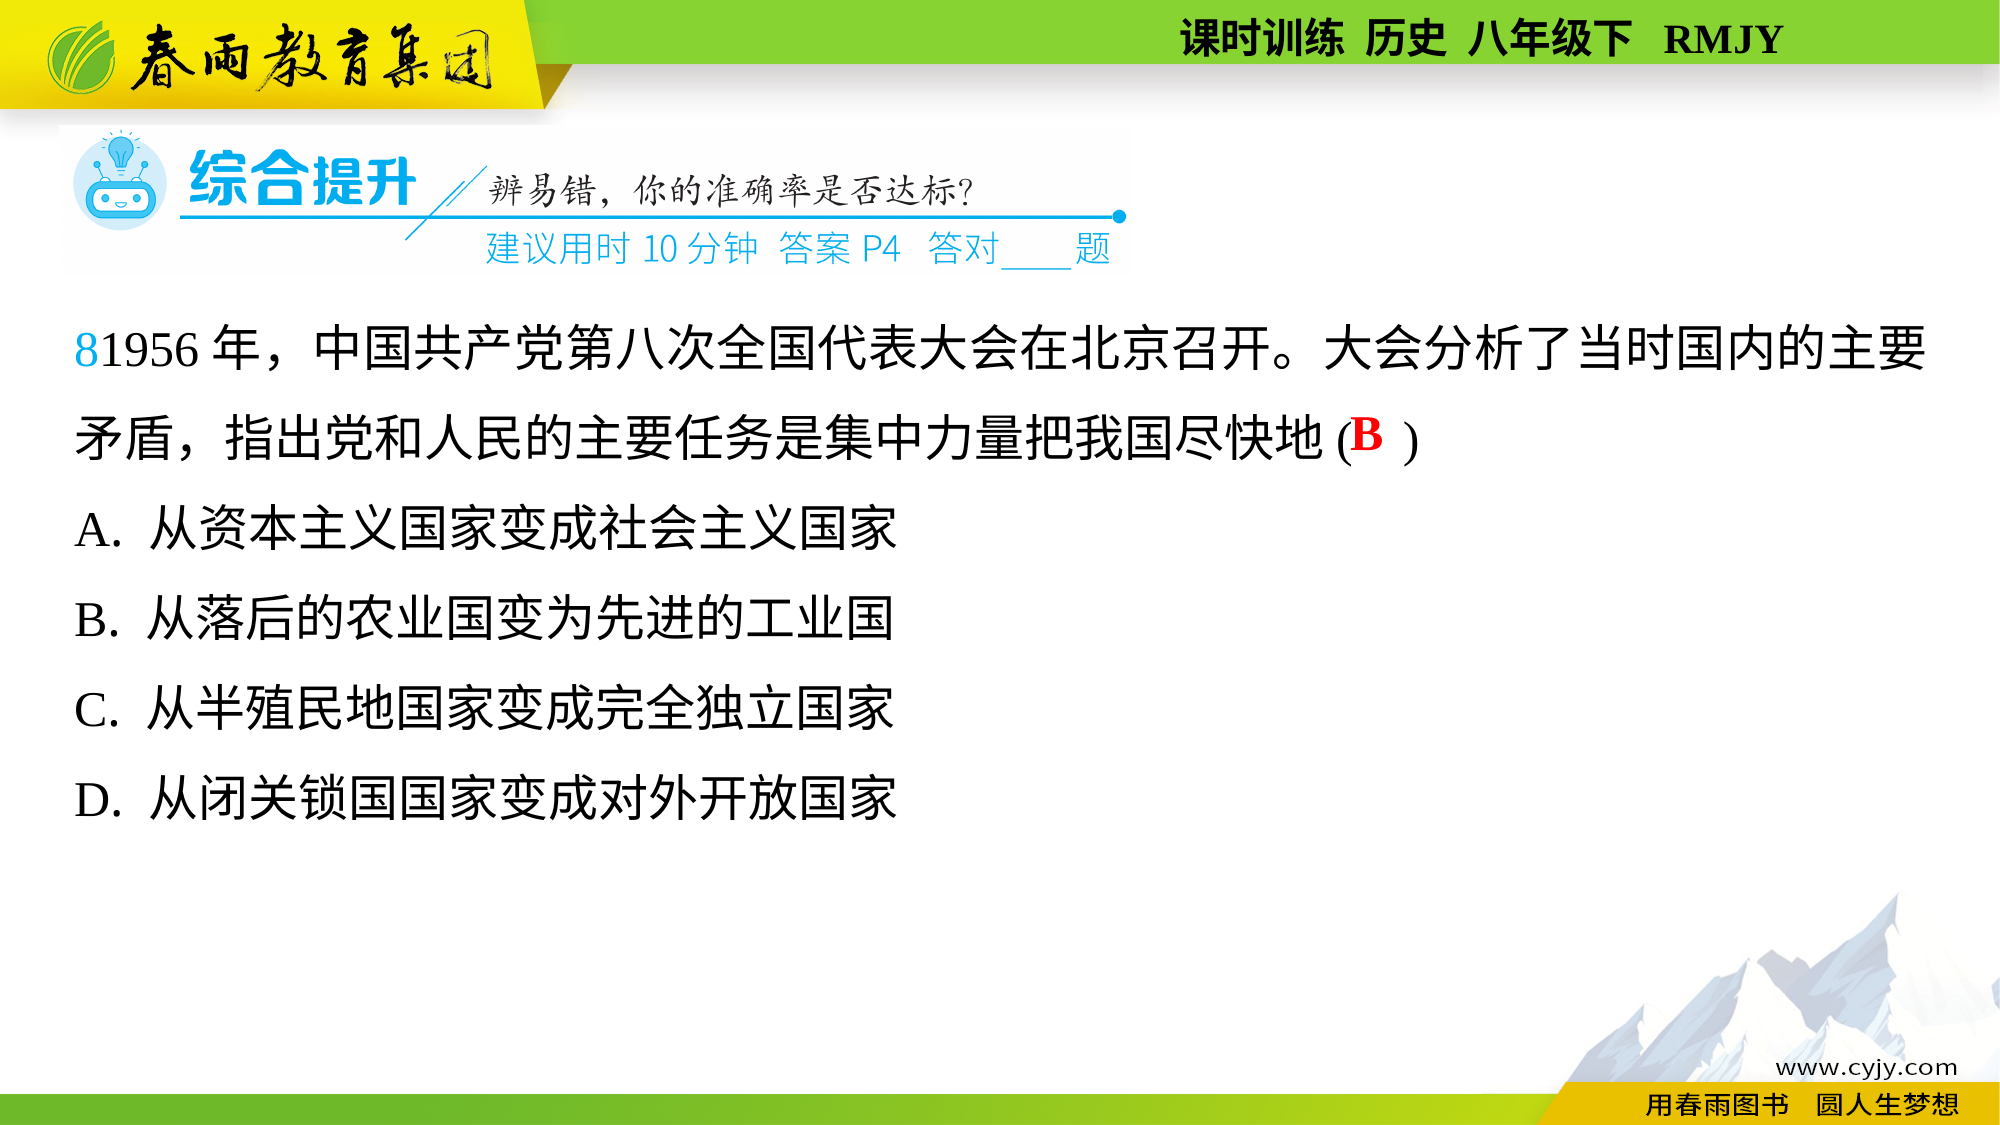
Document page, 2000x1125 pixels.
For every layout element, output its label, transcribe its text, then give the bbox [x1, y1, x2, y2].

picture [0, 0, 2000, 1125]
list 81956年，中国共产党第八次全国代表大会在北京召开。大会分析了当时国内的主要矛盾，指出党和人民的主要任务是集中力量把我国尽快地( ) A. 从资本主义国家变成社会主义国家 B. 从落后的农业国变为先进的工业国 C. 从半殖民地国家变成完全独立国家 D. 从闭关锁国国家变成对外开放国家 [59, 278, 1944, 840]
text_box B [1335, 392, 1399, 468]
